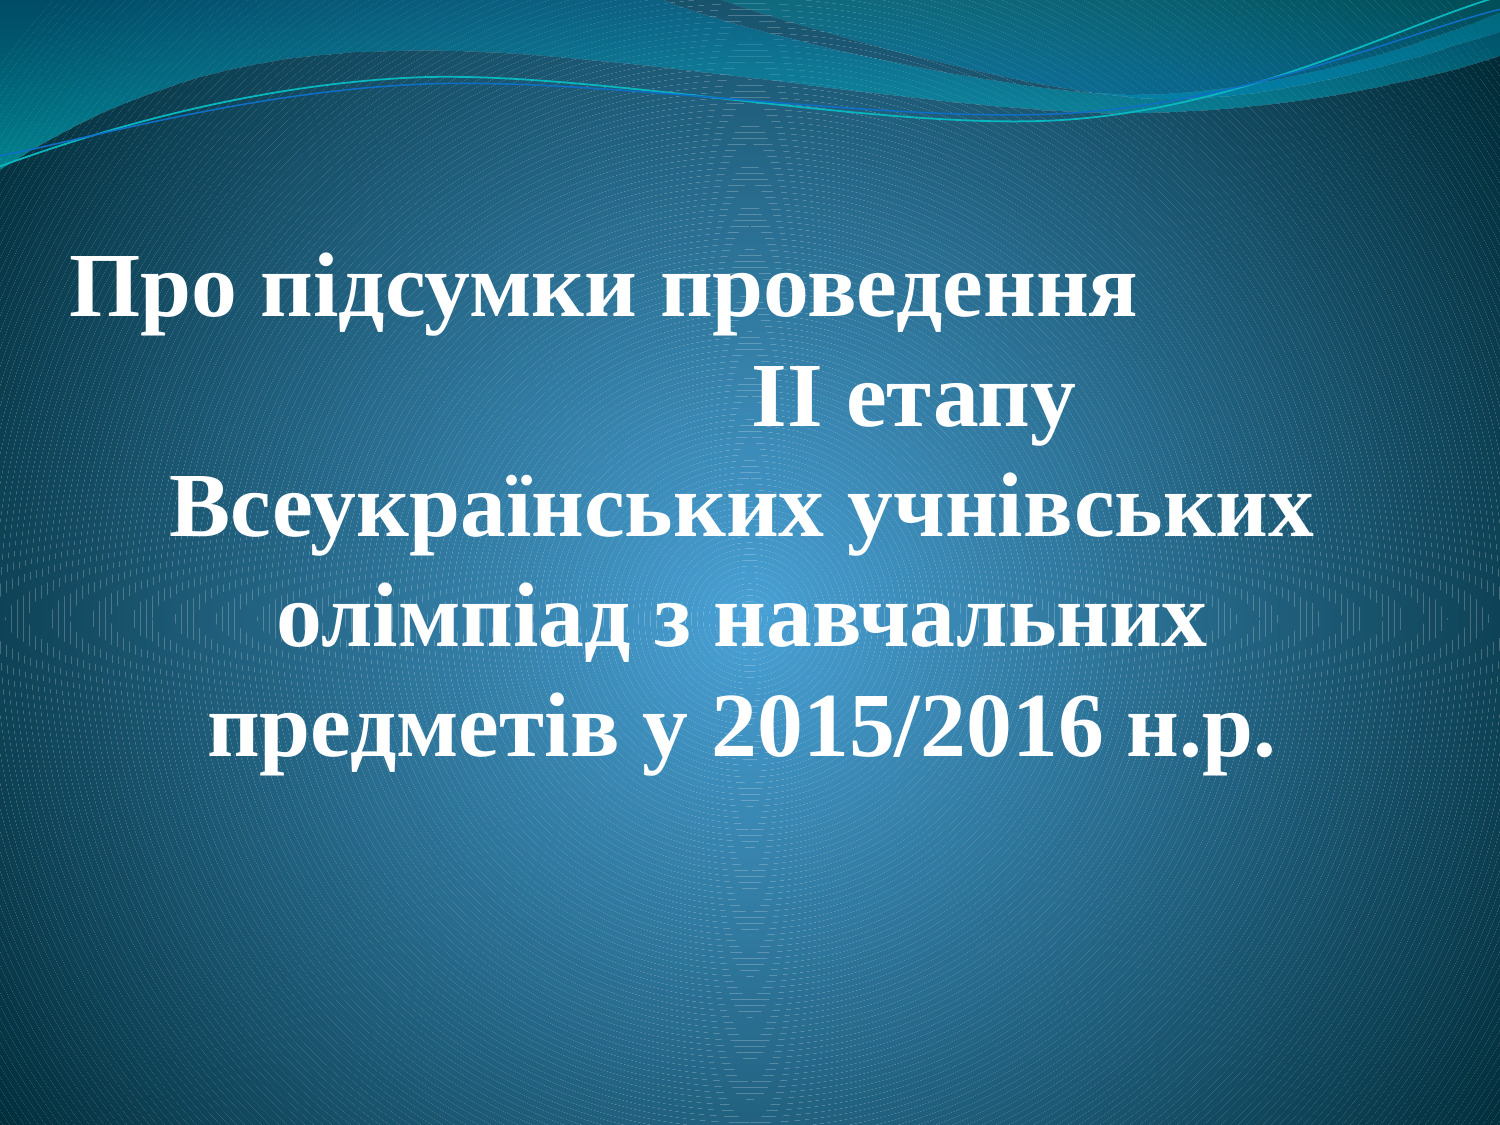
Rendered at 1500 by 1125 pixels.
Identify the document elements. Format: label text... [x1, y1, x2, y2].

title Про підсумки проведення ІІ етапу Всеукраїнських учнівських олімпіад з навчальних предметів у 2015/2016 н.р. [69, 172, 1420, 776]
